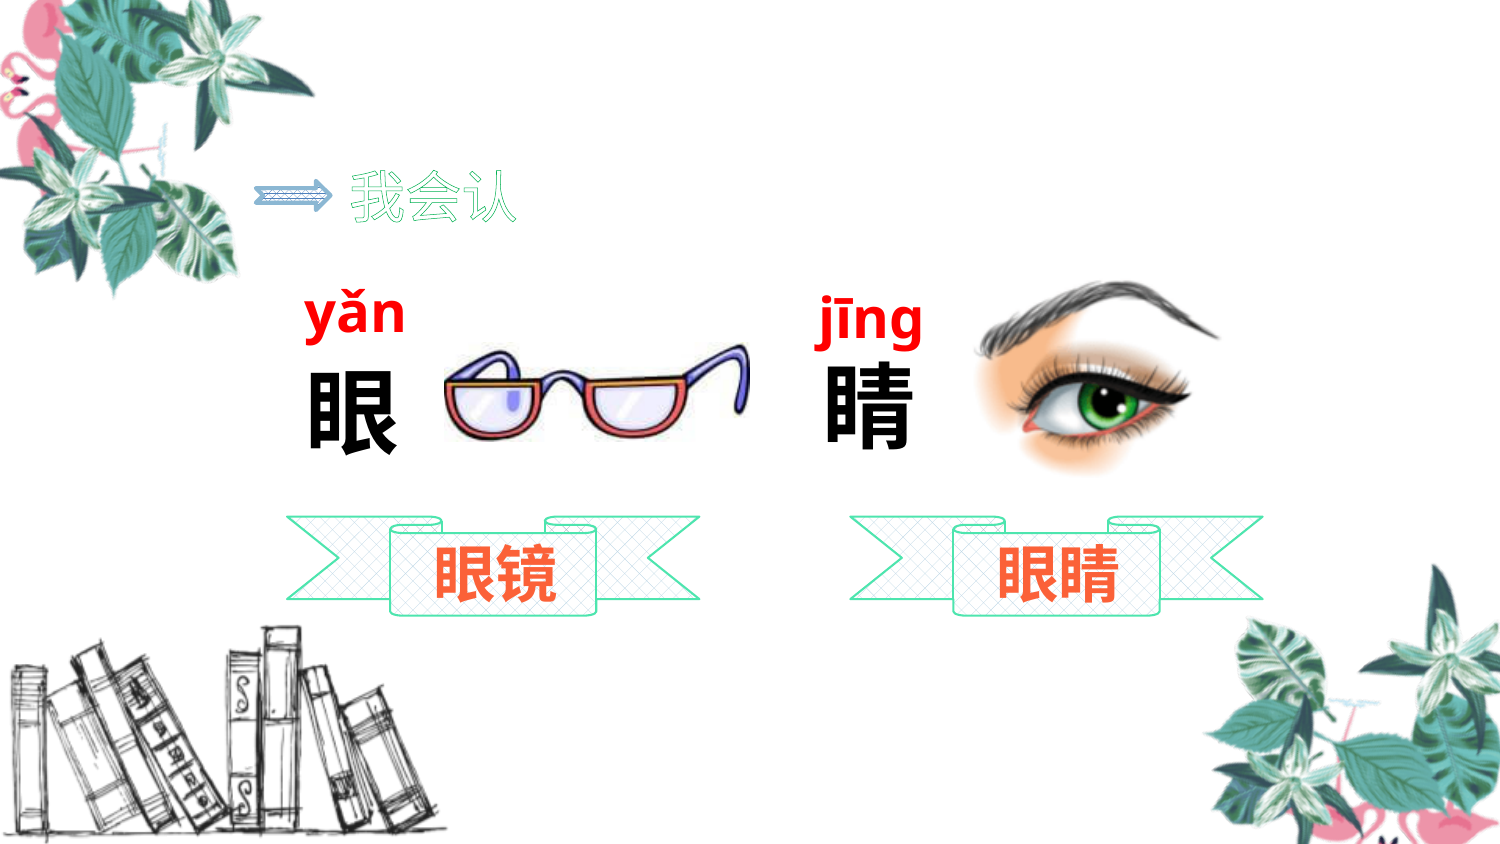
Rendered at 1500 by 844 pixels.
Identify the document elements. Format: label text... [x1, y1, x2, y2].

text_box [848, 514, 1158, 618]
picture [1107, 470, 1500, 844]
text_box 我会认 [337, 155, 530, 235]
text_box 眼睛 [985, 529, 1226, 616]
text_box [543, 514, 702, 614]
text_box jīng [807, 276, 937, 356]
text_box 眼 [294, 347, 455, 472]
picture [0, 605, 467, 844]
text_box [1106, 514, 1265, 549]
text_box 眼镜 [421, 529, 597, 616]
picture [971, 276, 1226, 478]
text_box [253, 178, 333, 212]
text_box 睛 [811, 342, 965, 467]
picture [0, 0, 408, 400]
picture [443, 342, 750, 442]
text_box [285, 514, 595, 618]
text_box [1226, 567, 1265, 602]
text_box yǎn [293, 270, 419, 350]
